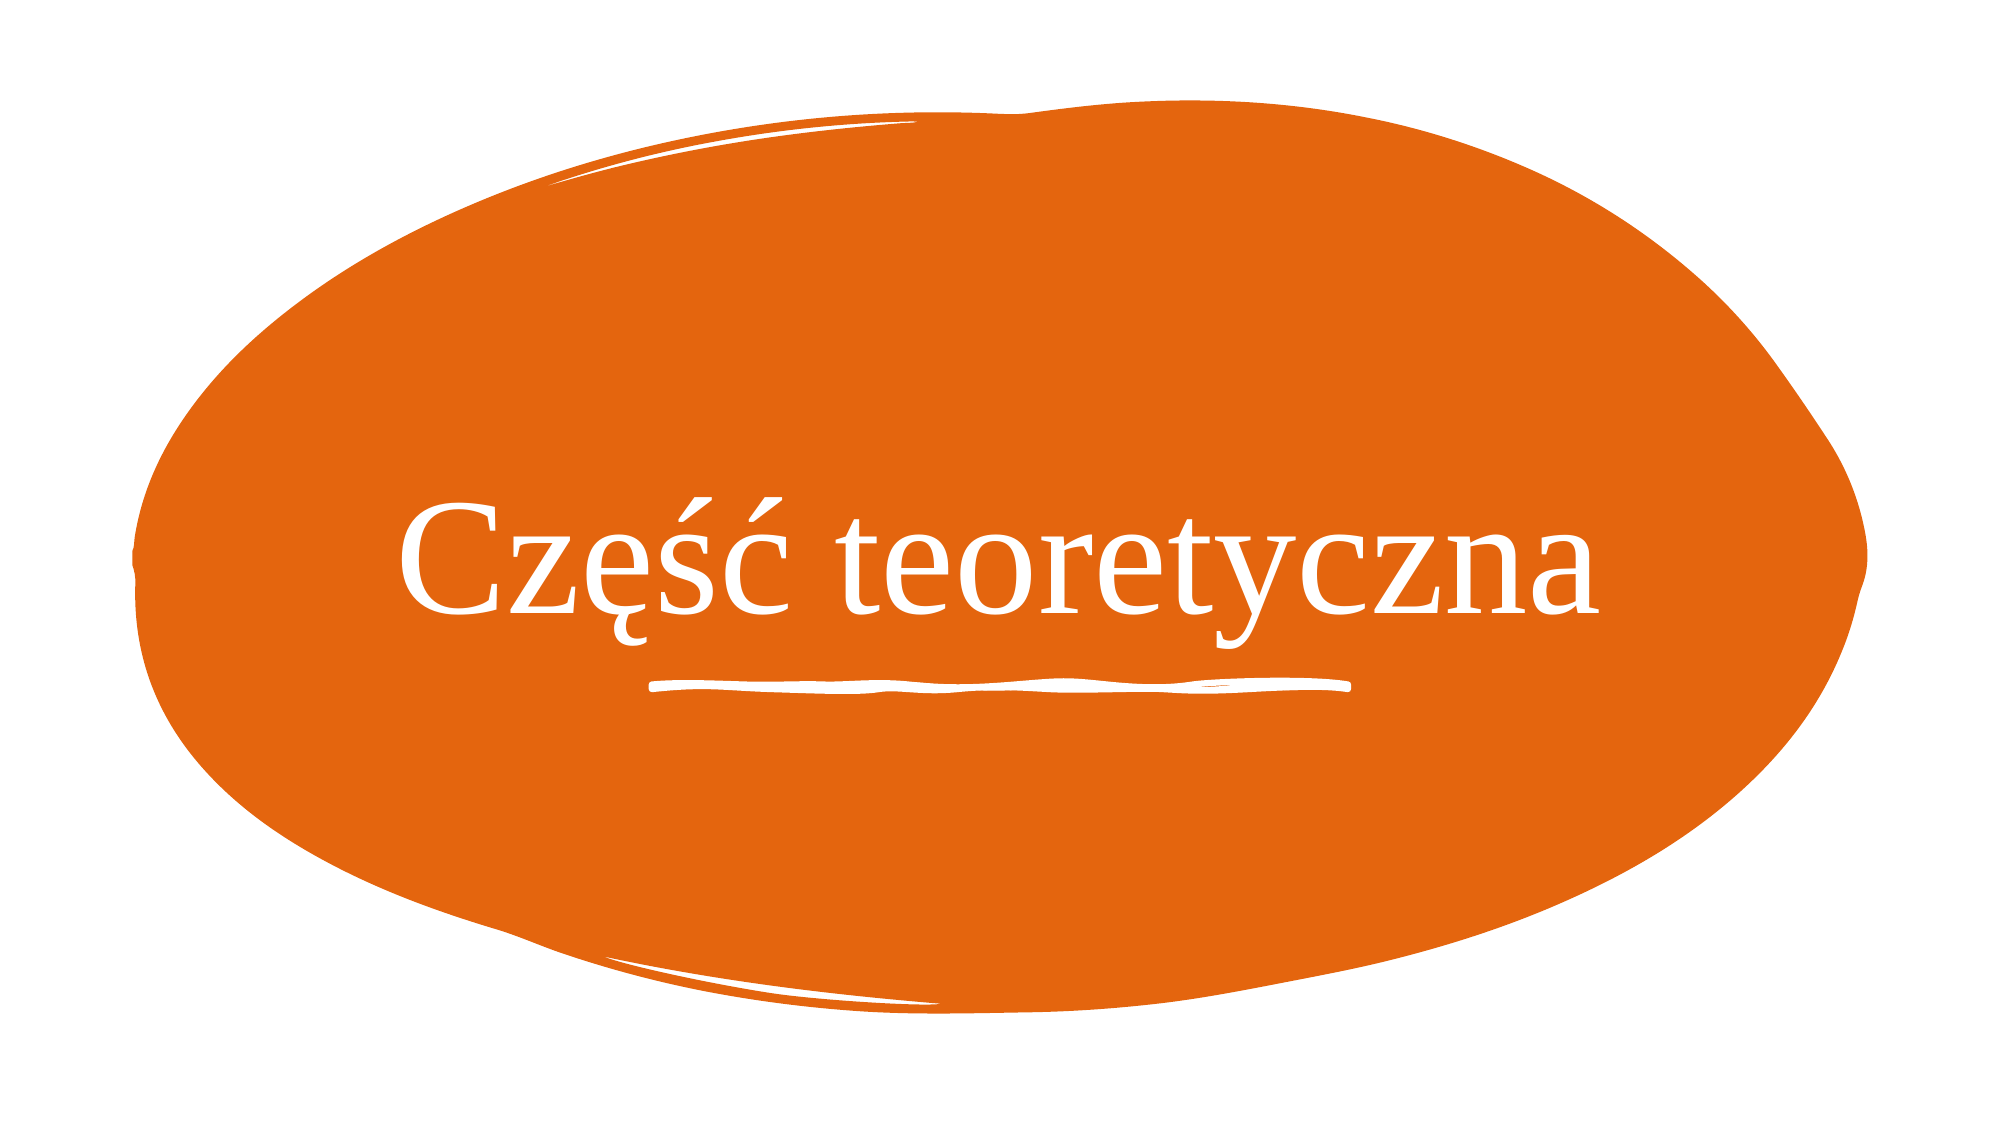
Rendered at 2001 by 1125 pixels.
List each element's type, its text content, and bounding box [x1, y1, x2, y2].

title Część teoretyczna [338, 313, 1661, 654]
